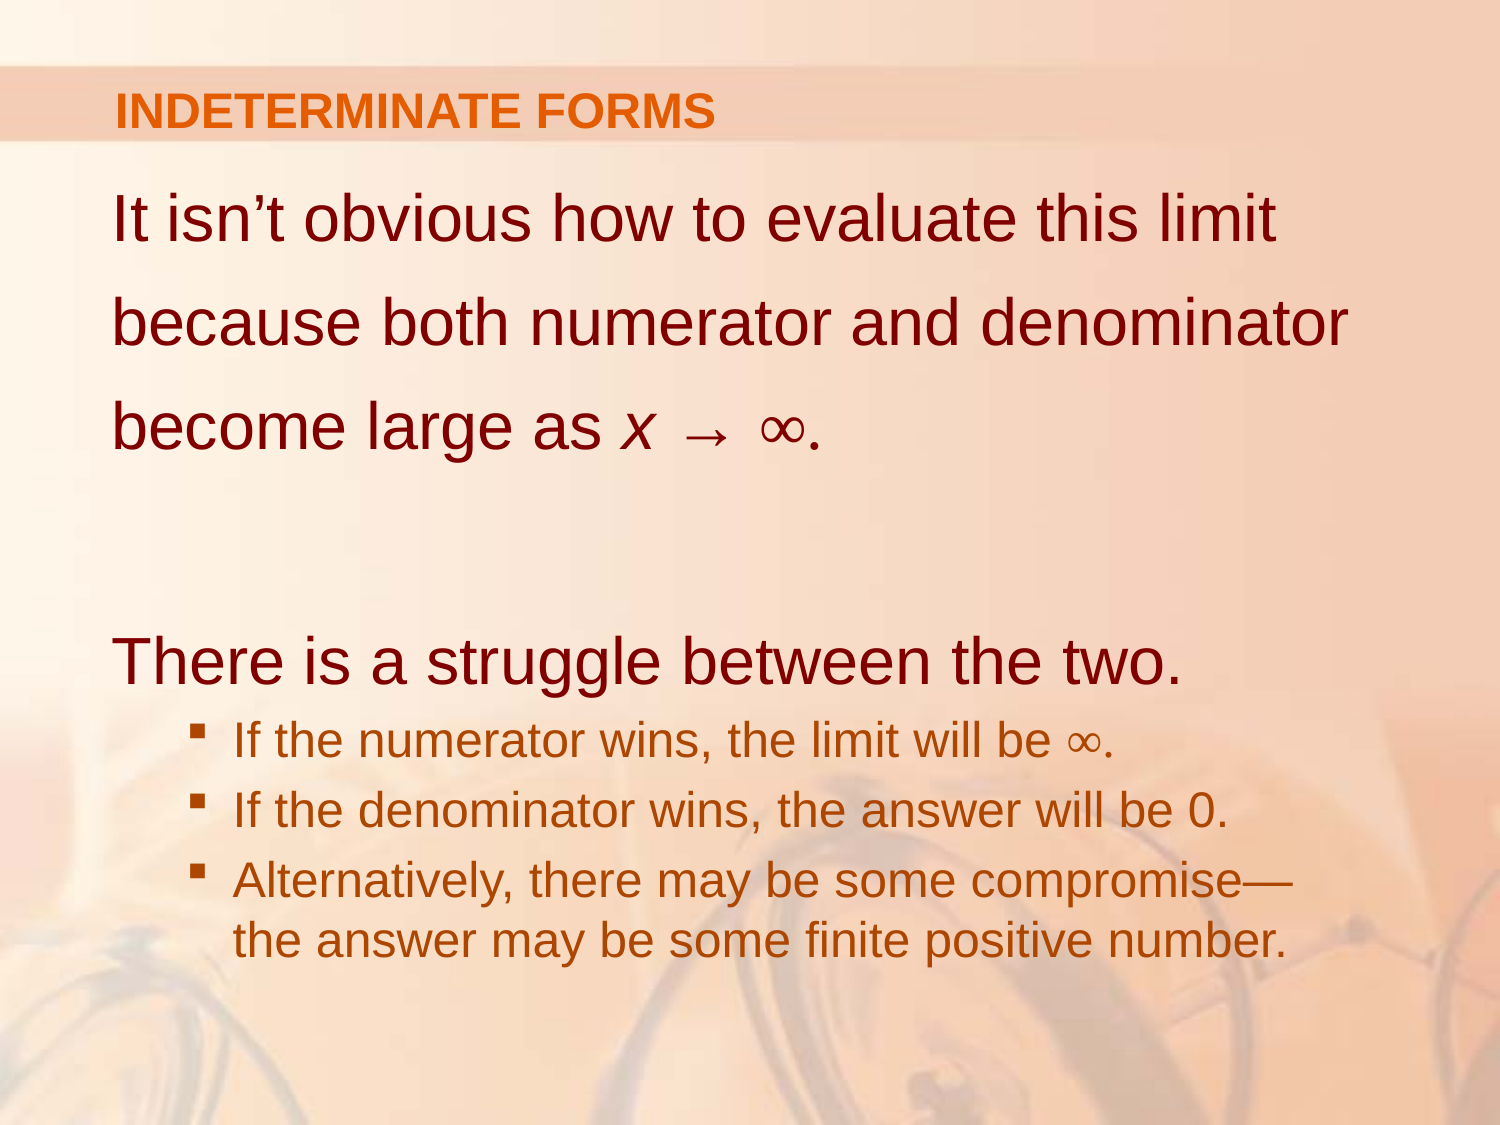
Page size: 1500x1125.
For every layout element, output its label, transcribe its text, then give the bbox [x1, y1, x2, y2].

title INDETERMINATE FORMS [99, 60, 976, 142]
picture [0, 0, 1500, 1125]
list It isn’t obvious how to evaluate this limit because both numerator and denominator become large as x → ∞. There is a struggle between the two. If the numerator wins, the limit will be ∞. If the denominator wins, the answer will be 0. Alternatively, there may be some compromise— the answer may be some finite positive number. [95, 142, 1500, 1107]
